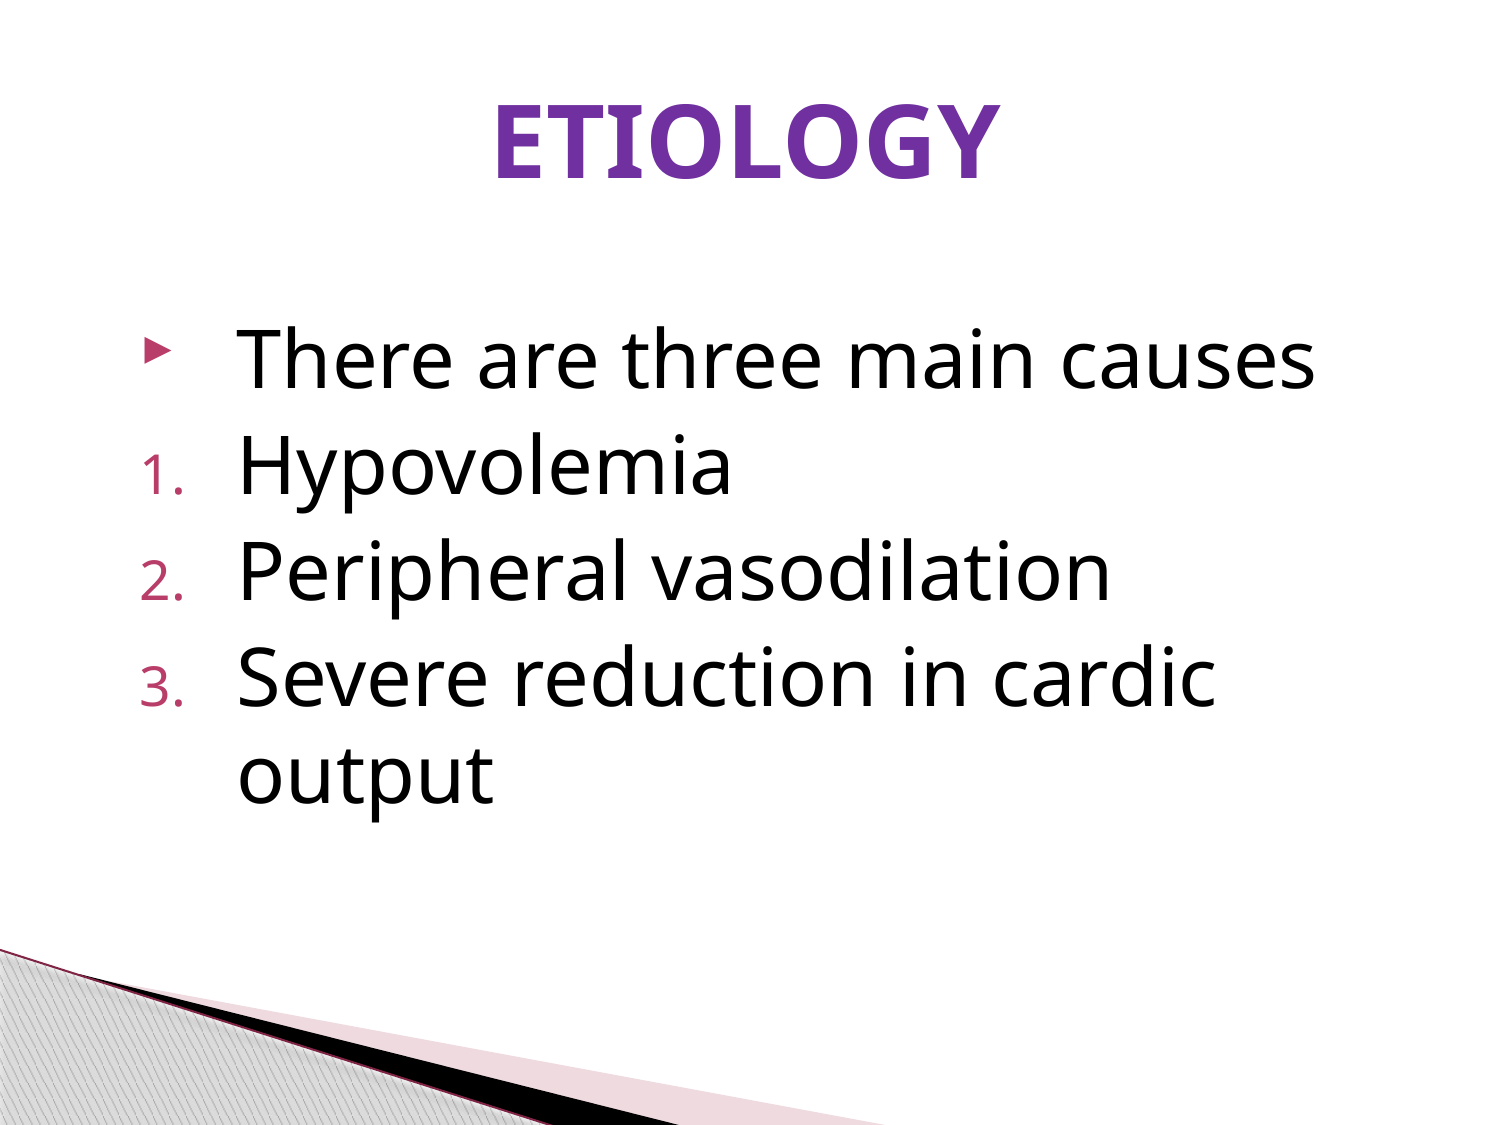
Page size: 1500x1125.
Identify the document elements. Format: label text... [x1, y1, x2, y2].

list There are three main causes Hypovolemia Peripheral vasodilation Severe reduction in cardic output [125, 299, 1388, 975]
title ETIOLOGY [125, 62, 1388, 213]
